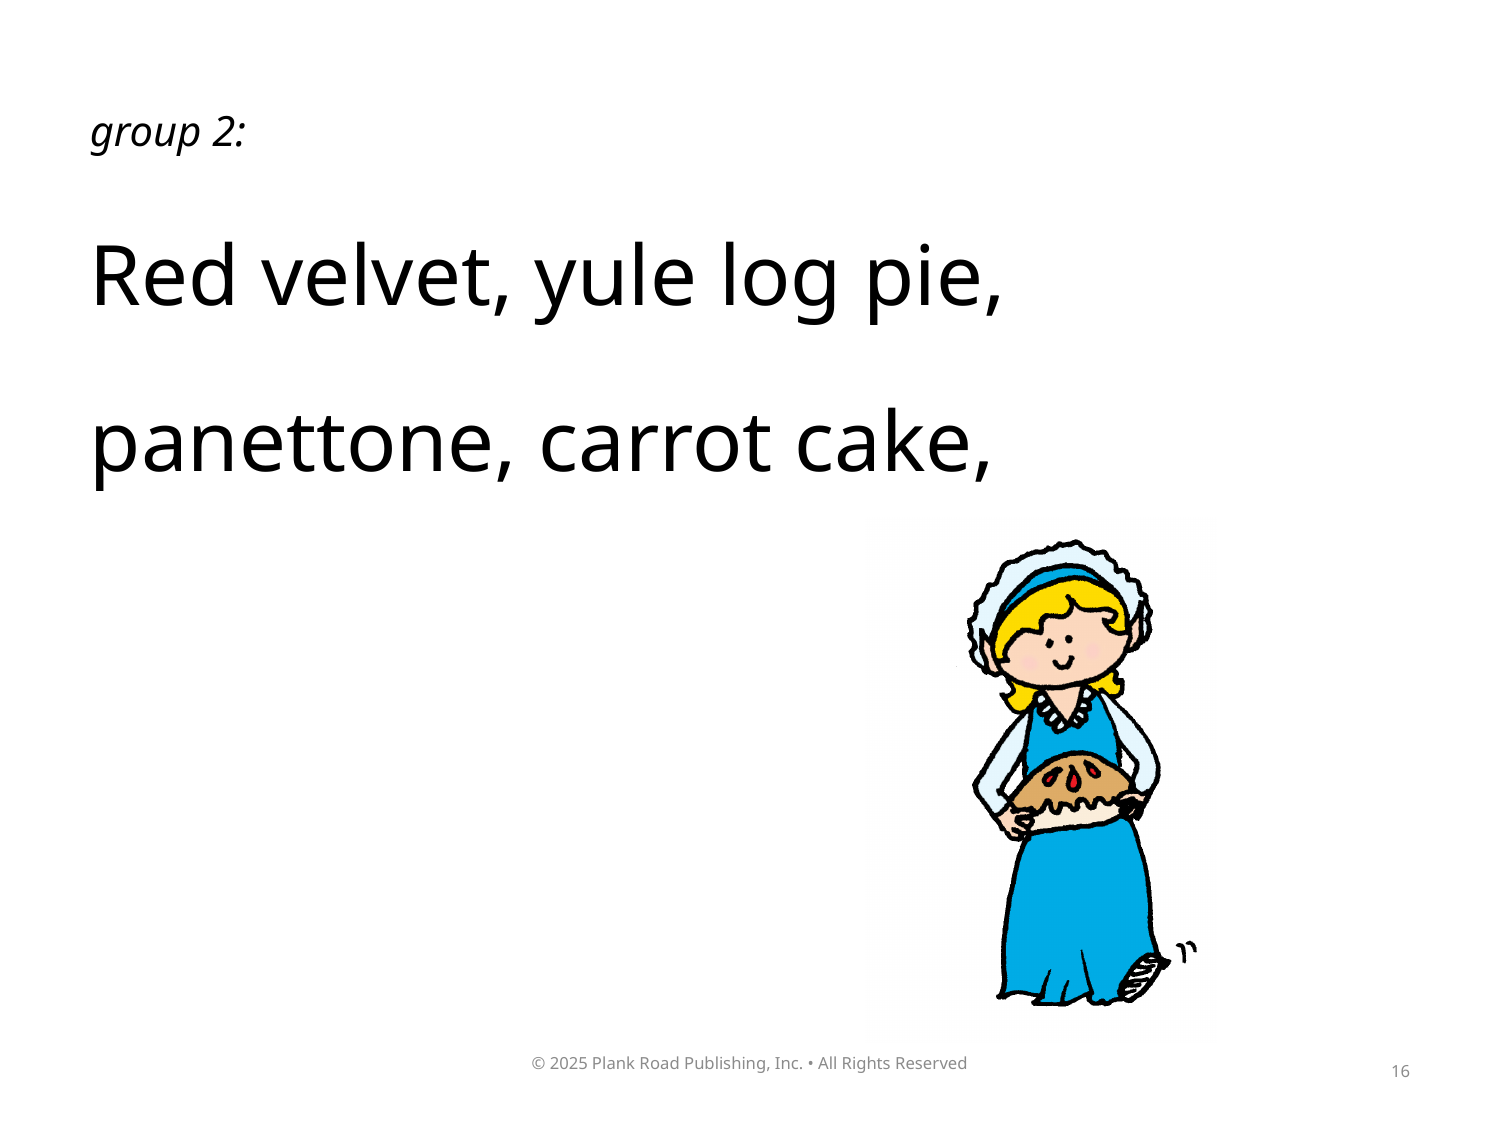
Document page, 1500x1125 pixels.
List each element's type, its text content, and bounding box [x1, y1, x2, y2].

list group 2: Red velvet, yule log pie, panettone, carrot cake, [75, 72, 1165, 811]
picture [864, 516, 1217, 1043]
slide_number 16 [1074, 1042, 1425, 1103]
